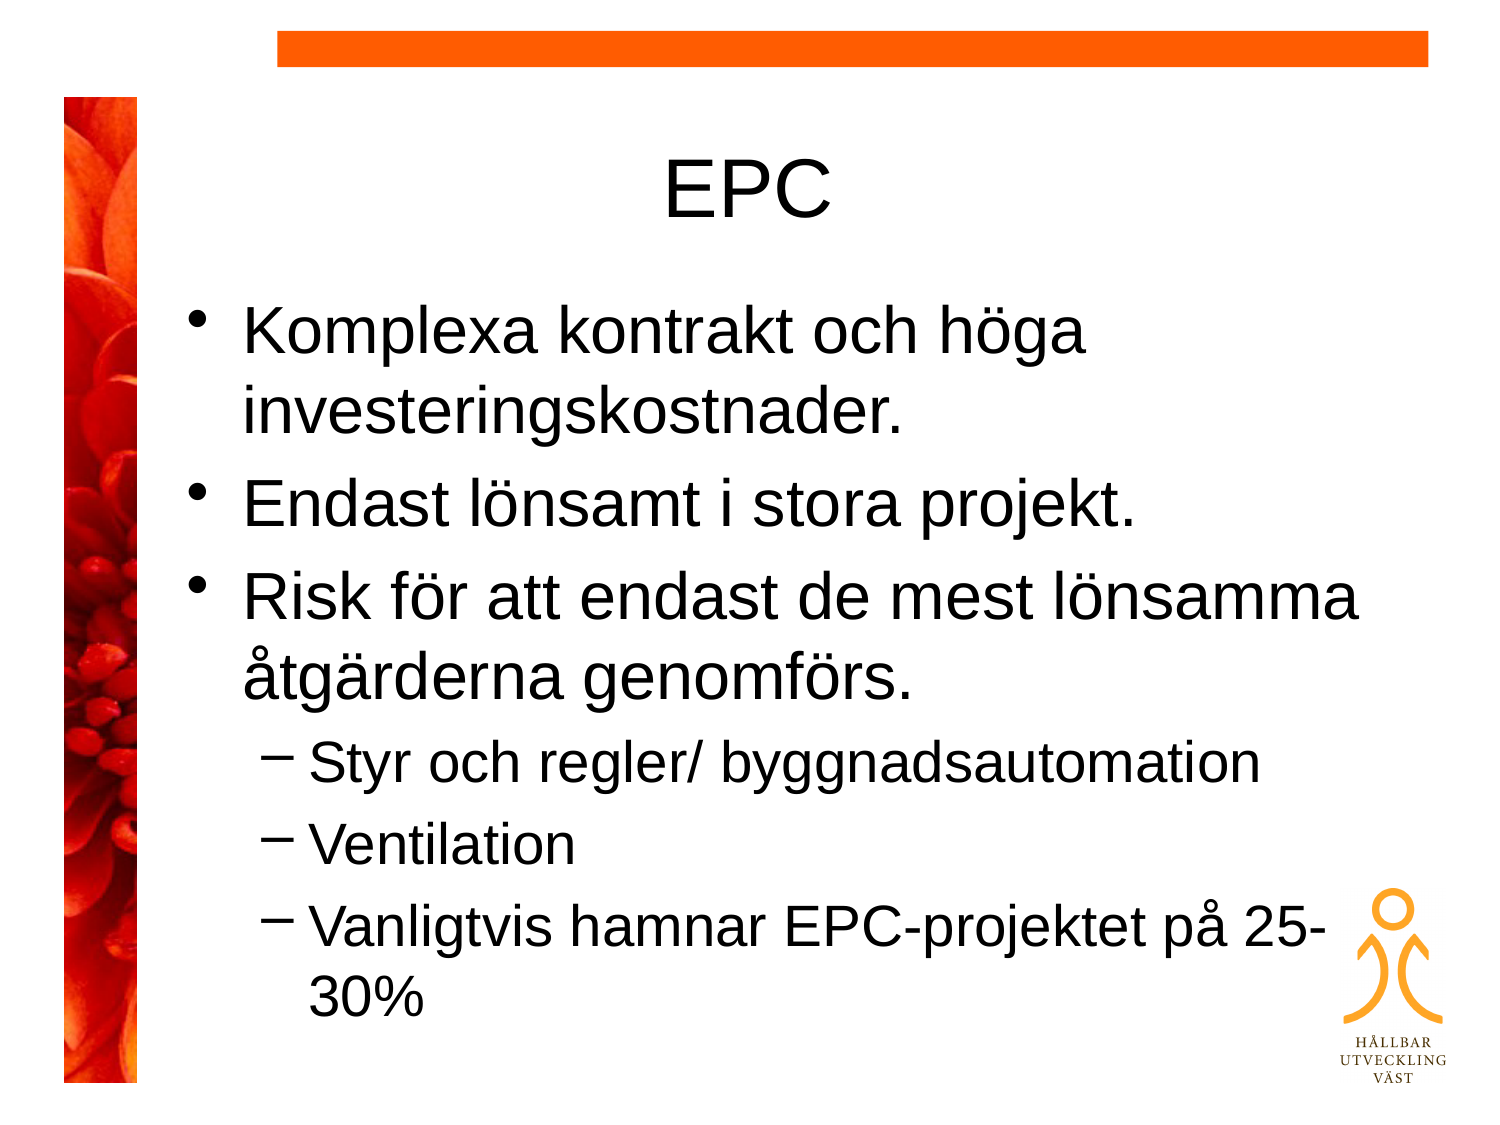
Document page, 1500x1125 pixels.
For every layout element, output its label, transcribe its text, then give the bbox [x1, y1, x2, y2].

title EPC [73, 90, 1424, 278]
list Komplexa kontrakt och höga investeringskostnader. Endast lönsamt i stora projekt. Risk för att endast de mest lönsamma åtgärderna genomförs. Styr och regler/ byggnadsautomation Ventilation Vanligtvis hamnar EPC-projektet på 25-30% [171, 278, 1426, 1022]
picture [1340, 887, 1447, 1083]
picture [64, 97, 137, 1083]
text_box [277, 30, 1429, 68]
